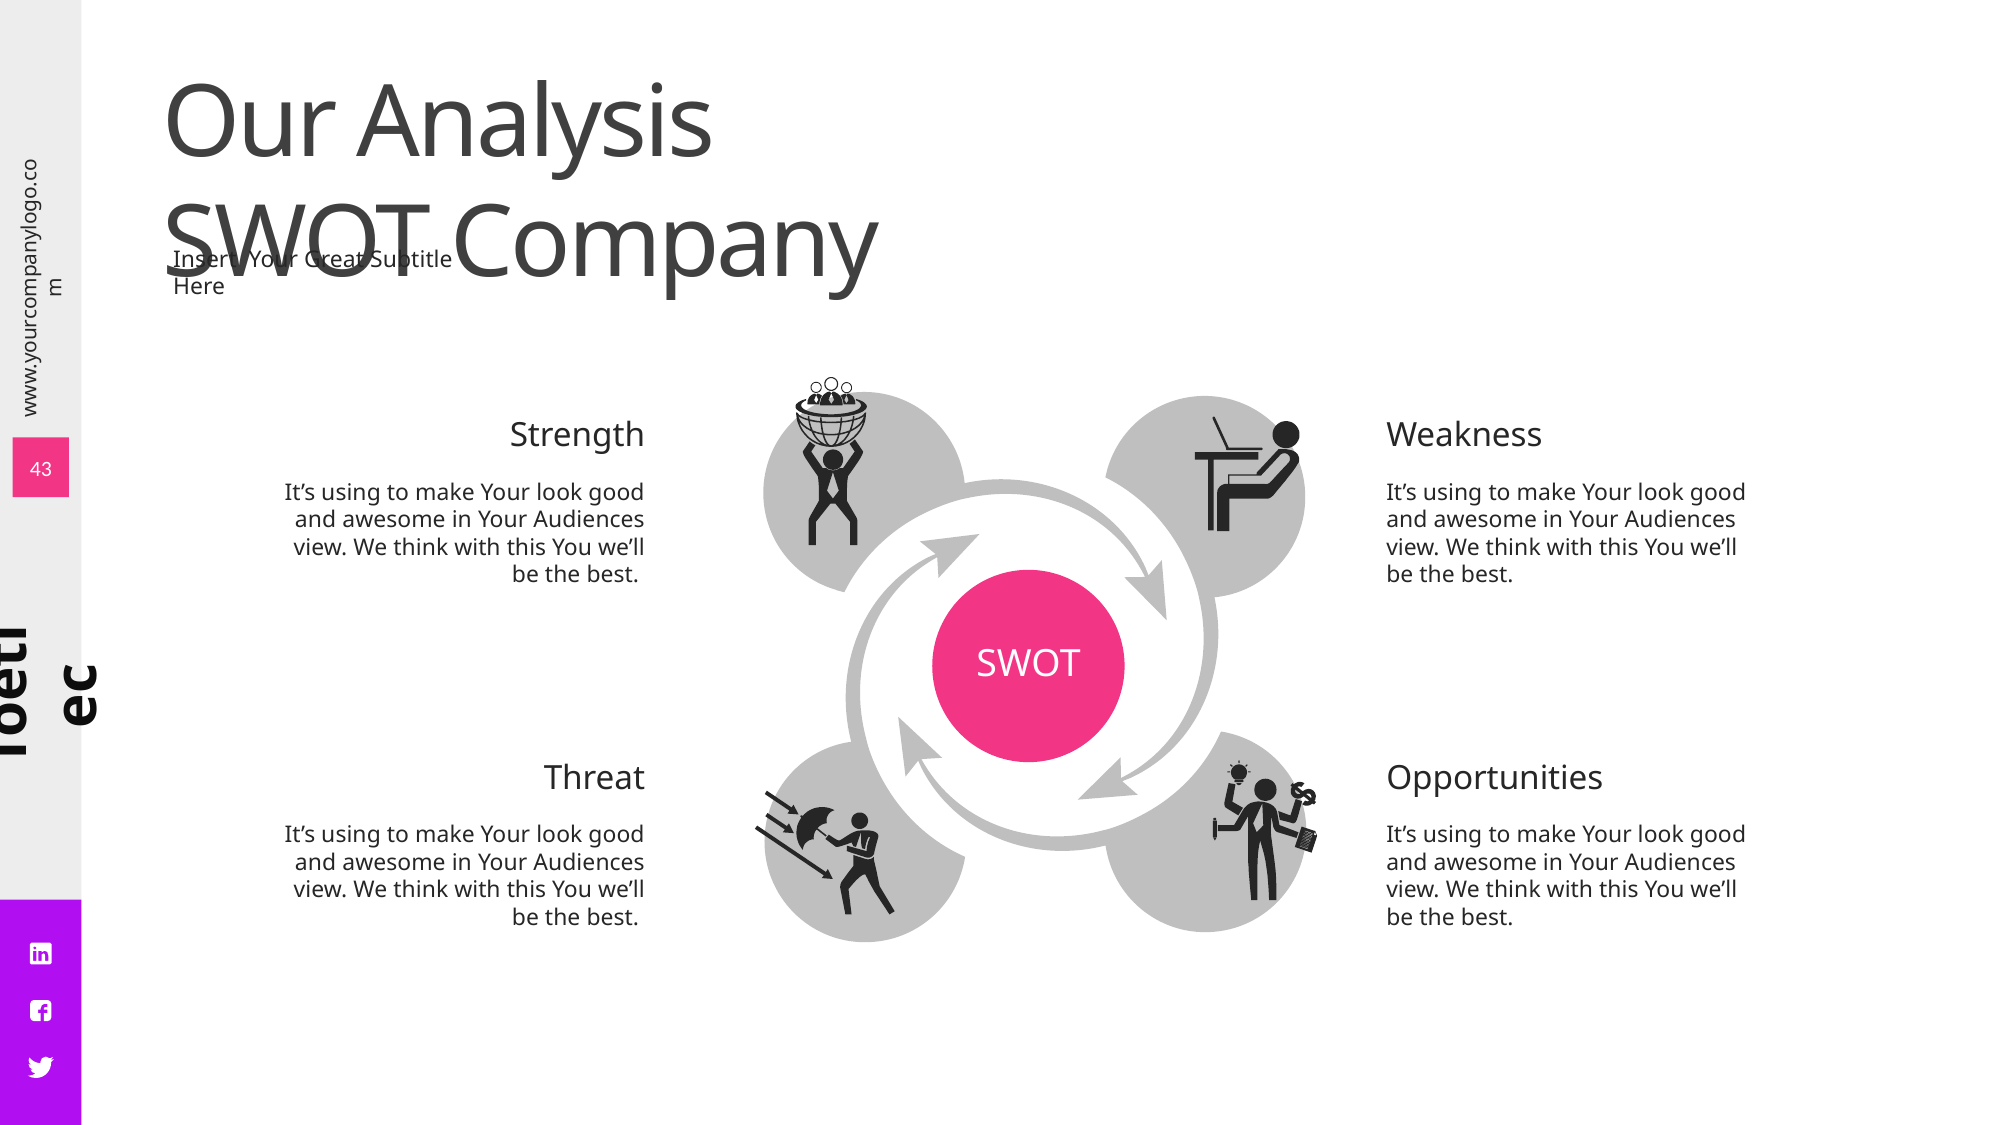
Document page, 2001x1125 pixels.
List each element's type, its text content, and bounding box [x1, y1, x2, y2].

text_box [754, 790, 895, 915]
slide_number 43 [12, 437, 69, 498]
text_box It’s using to make Your look good and awesome in Your Audiences view. We think with this You we’ll be the best. [1371, 469, 1778, 595]
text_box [795, 377, 867, 546]
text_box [1212, 760, 1318, 901]
text_box Strength [363, 405, 660, 461]
text_box Weakness [1371, 405, 1669, 461]
text_box It’s using to make Your look good and awesome in Your Audiences view. We think with this You we’ll be the best. [254, 469, 660, 595]
text_box It’s using to make Your look good and awesome in Your Audiences view. We think with this You we’ll be the best. [254, 812, 660, 938]
text_box It’s using to make Your look good and awesome in Your Audiences view. We think with this You we’ll be the best. [1371, 812, 1778, 938]
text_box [1194, 416, 1300, 532]
text_box Opportunities [1371, 748, 1669, 804]
text_box Insert Your Great Subtitle Here [158, 237, 512, 307]
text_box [762, 391, 1309, 945]
text_box Our Analysis SWOT Company [147, 116, 1015, 236]
text_box Threat [363, 748, 660, 804]
